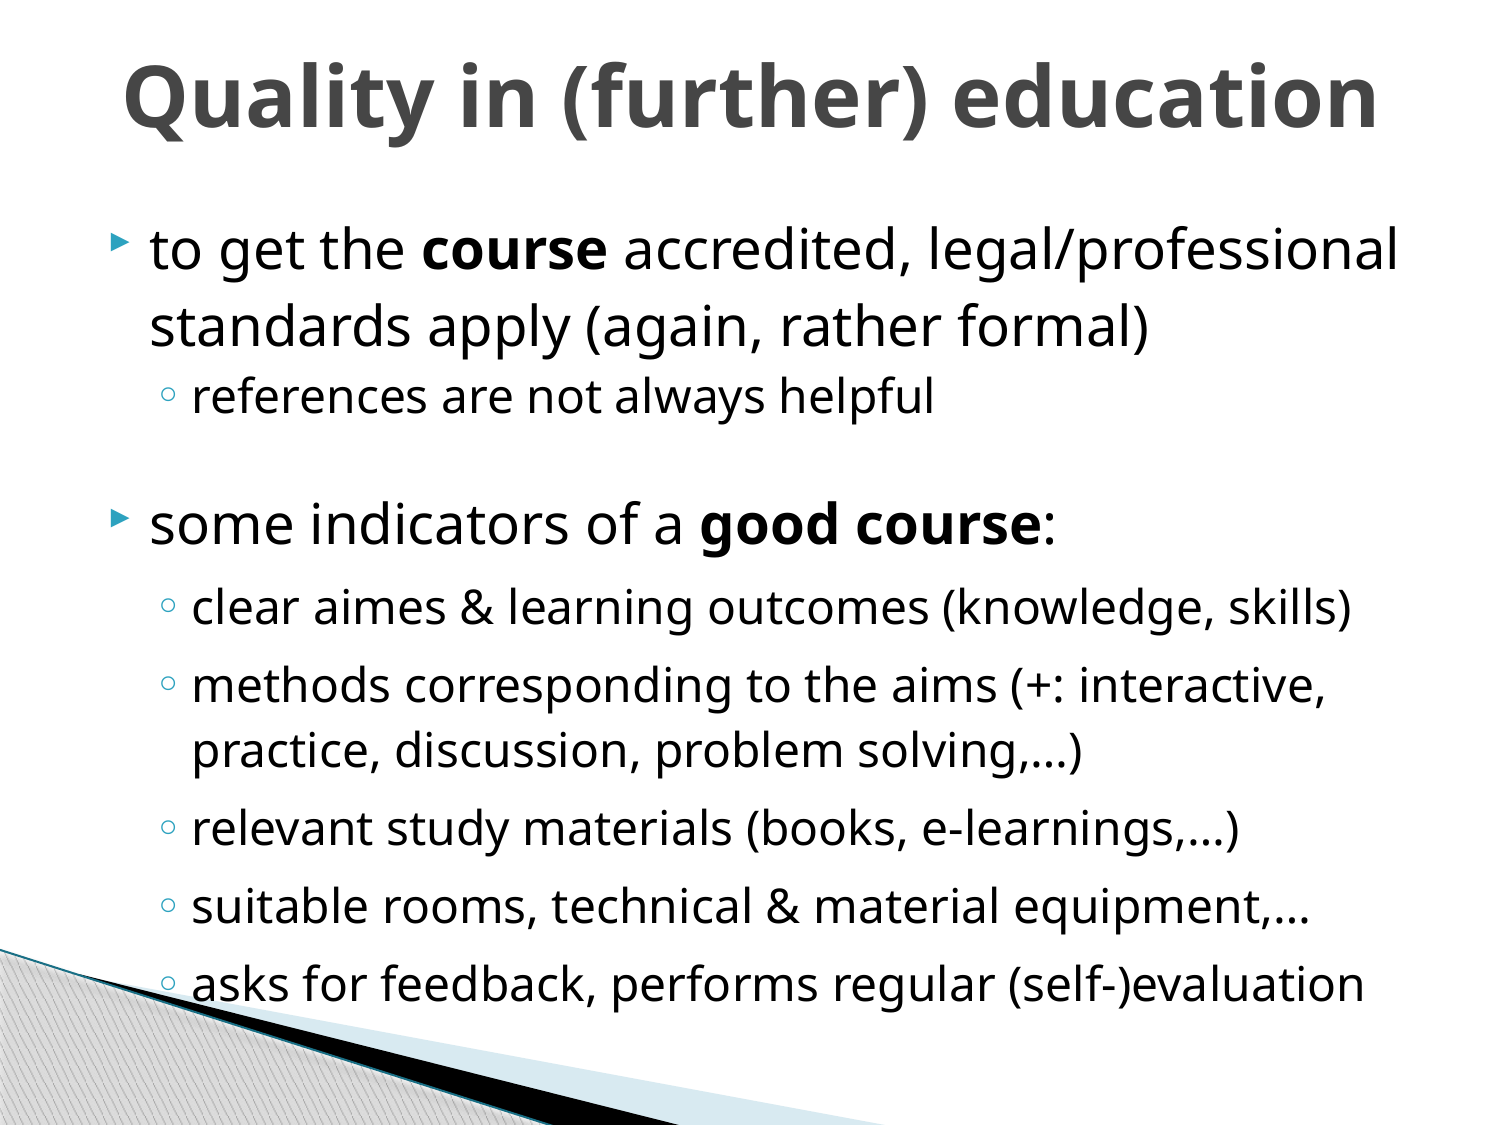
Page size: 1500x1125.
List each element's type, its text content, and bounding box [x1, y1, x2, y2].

title Quality in (further) education [76, 0, 1427, 188]
list to get the course accredited, legal/professional standards apply (again, rather formal) references are not always helpful some indicators of a good course: clear aimes & learning outcomes (knowledge, skills) methods corresponding to the aims (+: interactive, practice, discussion, problem solving,…) relevant study materials (books, e-learnings,…) suitable rooms, technical & material equipment,… asks for feedback, performs regular (self-)evaluation [75, 196, 1483, 1125]
